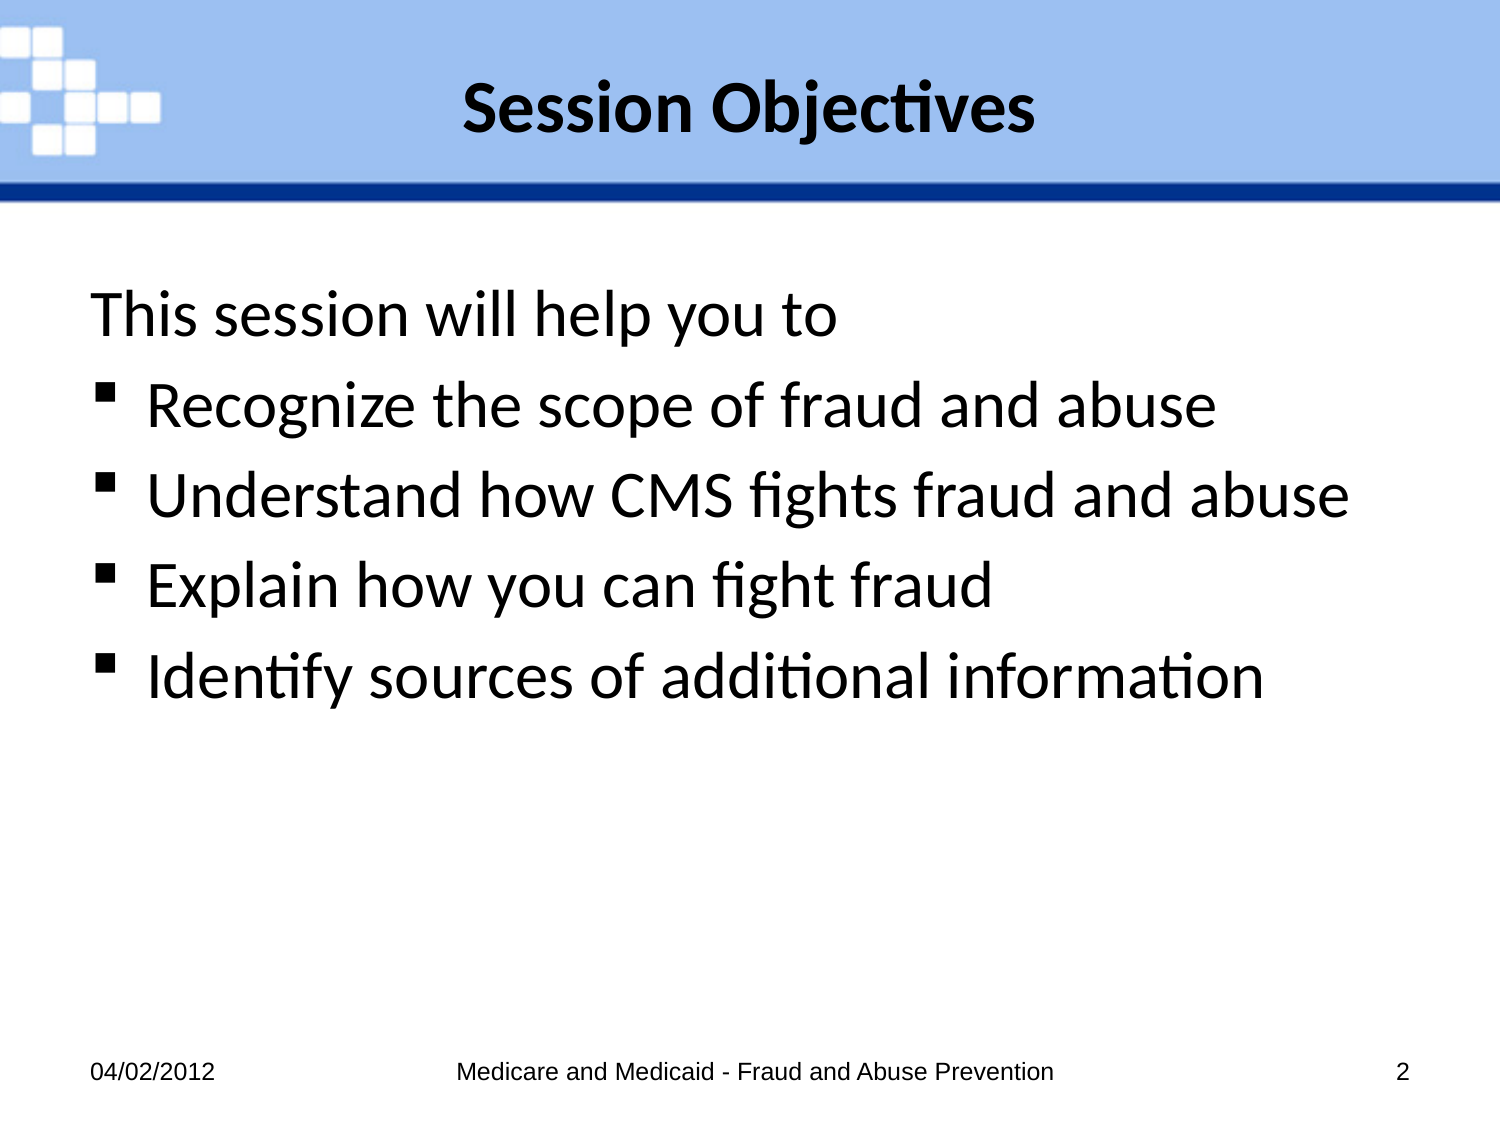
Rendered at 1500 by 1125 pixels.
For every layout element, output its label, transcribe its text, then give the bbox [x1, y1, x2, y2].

footer Medicare and Medicaid - Fraud and Abuse Prevention [437, 1040, 1074, 1100]
list This session will help you to Recognize the scope of fraud and abuse Understand how CMS fights fraud and abuse Explain how you can fight fraud Identify sources of additional information [74, 262, 1451, 1006]
picture [0, 0, 1500, 1125]
title Session Objectives [74, 12, 1426, 193]
slide_number 2 [1074, 1040, 1425, 1100]
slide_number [75, 1040, 425, 1100]
